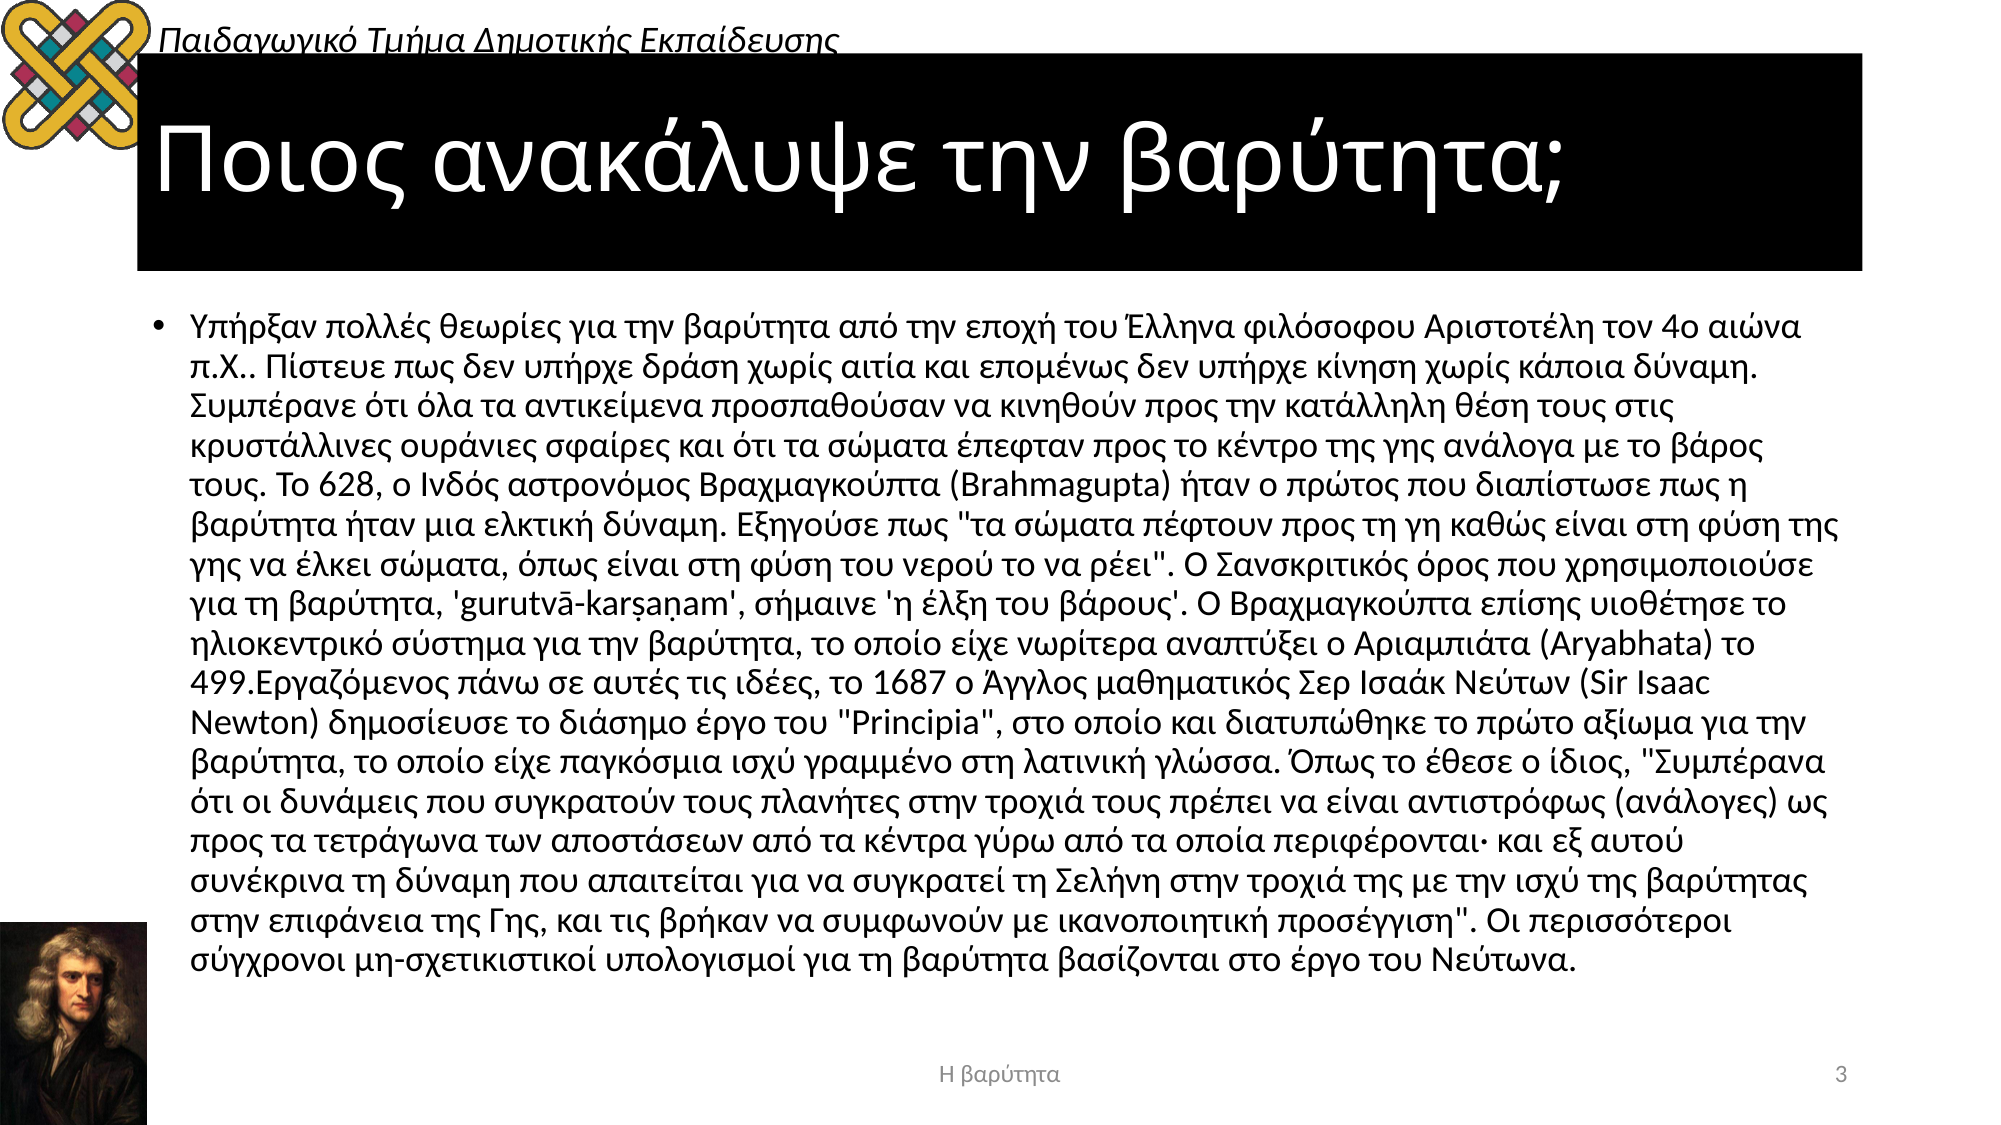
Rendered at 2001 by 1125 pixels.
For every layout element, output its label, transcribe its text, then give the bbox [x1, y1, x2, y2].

list Υπήρξαν πολλές θεωρίες για την βαρύτητα από την εποχή του Έλληνα φιλόσοφου Αριστοτέλη τον 4ο αιώνα π.Χ.. Πίστευε πως δεν υπήρχε δράση χωρίς αιτία και επομένως δεν υπήρχε κίνηση χωρίς κάποια δύναμη. Συμπέρανε ότι όλα τα αντικείμενα προσπαθούσαν να κινηθούν προς την κατάλληλη θέση τους στις κρυστάλλινες ουράνιες σφαίρες και ότι τα σώματα έπεφταν προς το κέντρο της γης ανάλογα με το βάρος τους. Το 628, ο Ινδός αστρονόμος Βραχμαγκούπτα (Brahmagupta) ήταν ο πρώτος που διαπίστωσε πως η βαρύτητα ήταν μια ελκτική δύναμη. Εξηγούσε πως "τα σώματα πέφτουν προς τη γη καθώς είναι στη φύση της γης να έλκει σώματα, όπως είναι στη φύση του νερού το να ρέει". Ο Σανσκριτικός όρος που χρησιμοποιούσε για τη βαρύτητα, 'gurutvā-karṣaṇam', σήμαινε 'η έλξη του βάρους'. Ο Βραχμαγκούπτα επίσης υιοθέτησε το ηλιοκεντρικό σύστημα για την βαρύτητα, το οποίο είχε νωρίτερα αναπτύξει ο Αριαμπιάτα (Aryabhata) το 499.Εργαζόμενος πάνω σε αυτές τις ιδέες, το 1687 ο Άγγλος μαθηματικός Σερ Ισαάκ Νεύτων (Sir Isaac Newton) δημοσίευσε το διάσημο έργο του "Principia", στο οποίο και διατυπώθηκε το πρώτο αξίωμα για την βαρύτητα, το οποίο είχε παγκόσμια ισχύ γραμμένο στη λατινική γλώσσα. Όπως το έθεσε ο ίδιος, "Συμπέρανα ότι οι δυνάμεις που συγκρατούν τους πλανήτες στην τροχιά τους πρέπει να είναι αντιστρόφως (ανάλογες) ως προς τα τετράγωνα των αποστάσεων από τα κέντρα γύρω από τα οποία περιφέρονται· και εξ αυτού συνέκρινα τη δύναμη που απαιτείται για να συγκρατεί τη Σελήνη στην τροχιά της με την ισχύ της βαρύτητας στην επιφάνεια της Γης, και τις βρήκαν να συμφωνούν με ικανοποιητική προσέγγιση". Οι περισσότεροι σύγχρονοι μη-σχετικιστικοί υπολογισμοί για τη βαρύτητα βασίζονται στο έργο του Νεύτωνα. [137, 299, 1863, 1014]
footer Η βαρύτητα [662, 1042, 1338, 1103]
picture [1, 0, 151, 150]
picture [0, 922, 147, 1125]
slide_number 3 [1412, 1042, 1863, 1103]
title Ποιος ανακάλυψε την βαρύτητα; [137, 53, 1863, 271]
